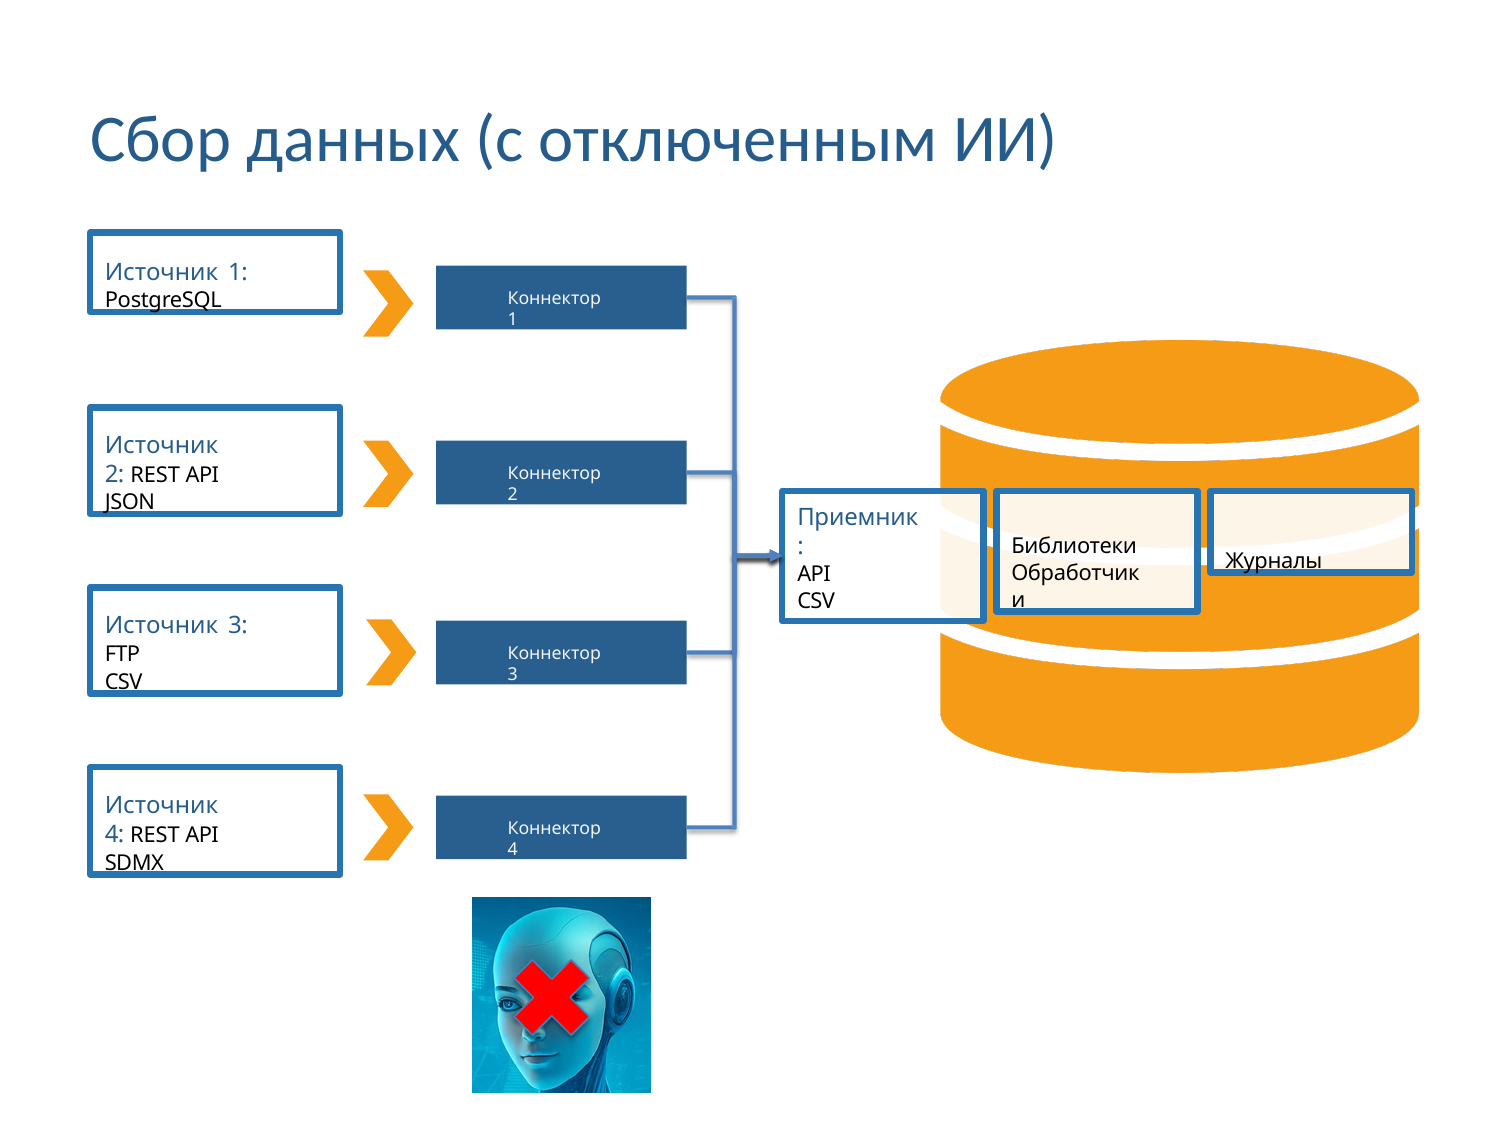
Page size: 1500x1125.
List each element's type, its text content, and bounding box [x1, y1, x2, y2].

text_box [366, 619, 417, 686]
text_box Источник 3: FTP CSV [89, 587, 341, 694]
text_box Источник 4: REST API SDMX [89, 767, 341, 875]
title Сбор данных (с отключенным ИИ) [87, 52, 1378, 283]
text_box Источник 2: REST API JSON [89, 407, 341, 514]
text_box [435, 265, 1466, 773]
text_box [679, 291, 803, 840]
text_box Коннектор 4 [505, 814, 618, 860]
text_box [436, 795, 687, 860]
text_box Источник 1: PostgreSQL [89, 232, 341, 312]
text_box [808, 487, 987, 625]
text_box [471, 897, 651, 1094]
text_box [363, 270, 414, 337]
text_box [363, 794, 414, 861]
text_box [363, 440, 414, 507]
